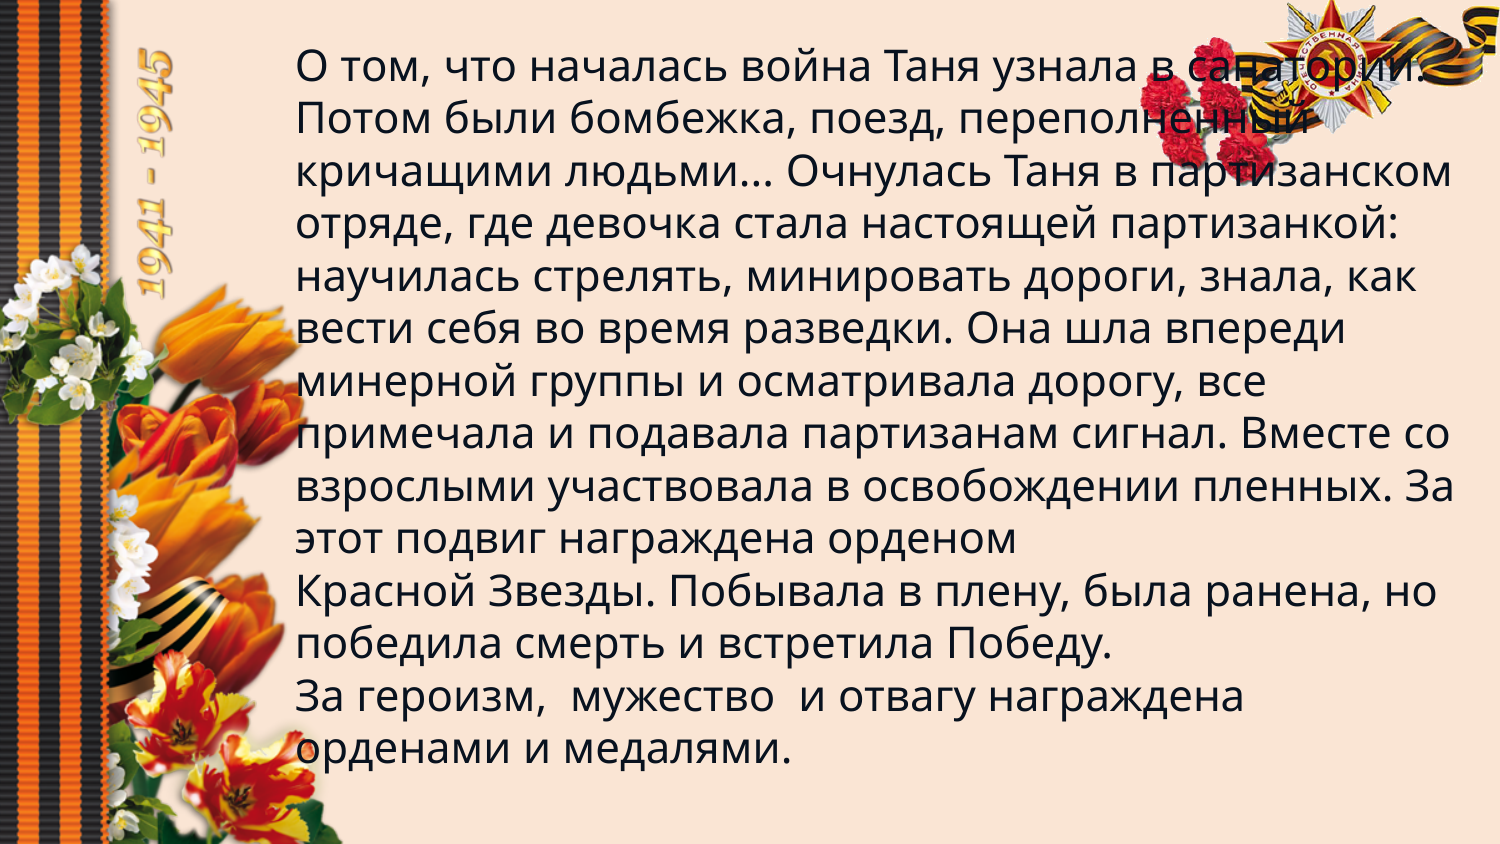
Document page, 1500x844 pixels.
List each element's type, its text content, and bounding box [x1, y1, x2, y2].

text_box О том, что началась война Таня узнала в санатории. Потом были бомбежка, поезд, переполненный кричащими людьми... Очнулась Таня в партизанском отряде, где девочка стала настоящей партизанкой: научилась стрелять, минировать дороги, знала, как вести себя во время разведки. Она шла впереди минерной группы и осматривала дорогу, все примечала и подавала партизанам сигнал. Вместе со взрослыми участвовала в освобождении пленных. За этот подвиг награждена орденом Красной Звезды. Побывала в плену, была ранена, но победила смерть и встретила Победу. За героизм, мужество и отвагу награждена орденами и медалями. [279, 29, 1495, 780]
picture [0, 0, 364, 844]
picture [1139, 0, 1500, 187]
